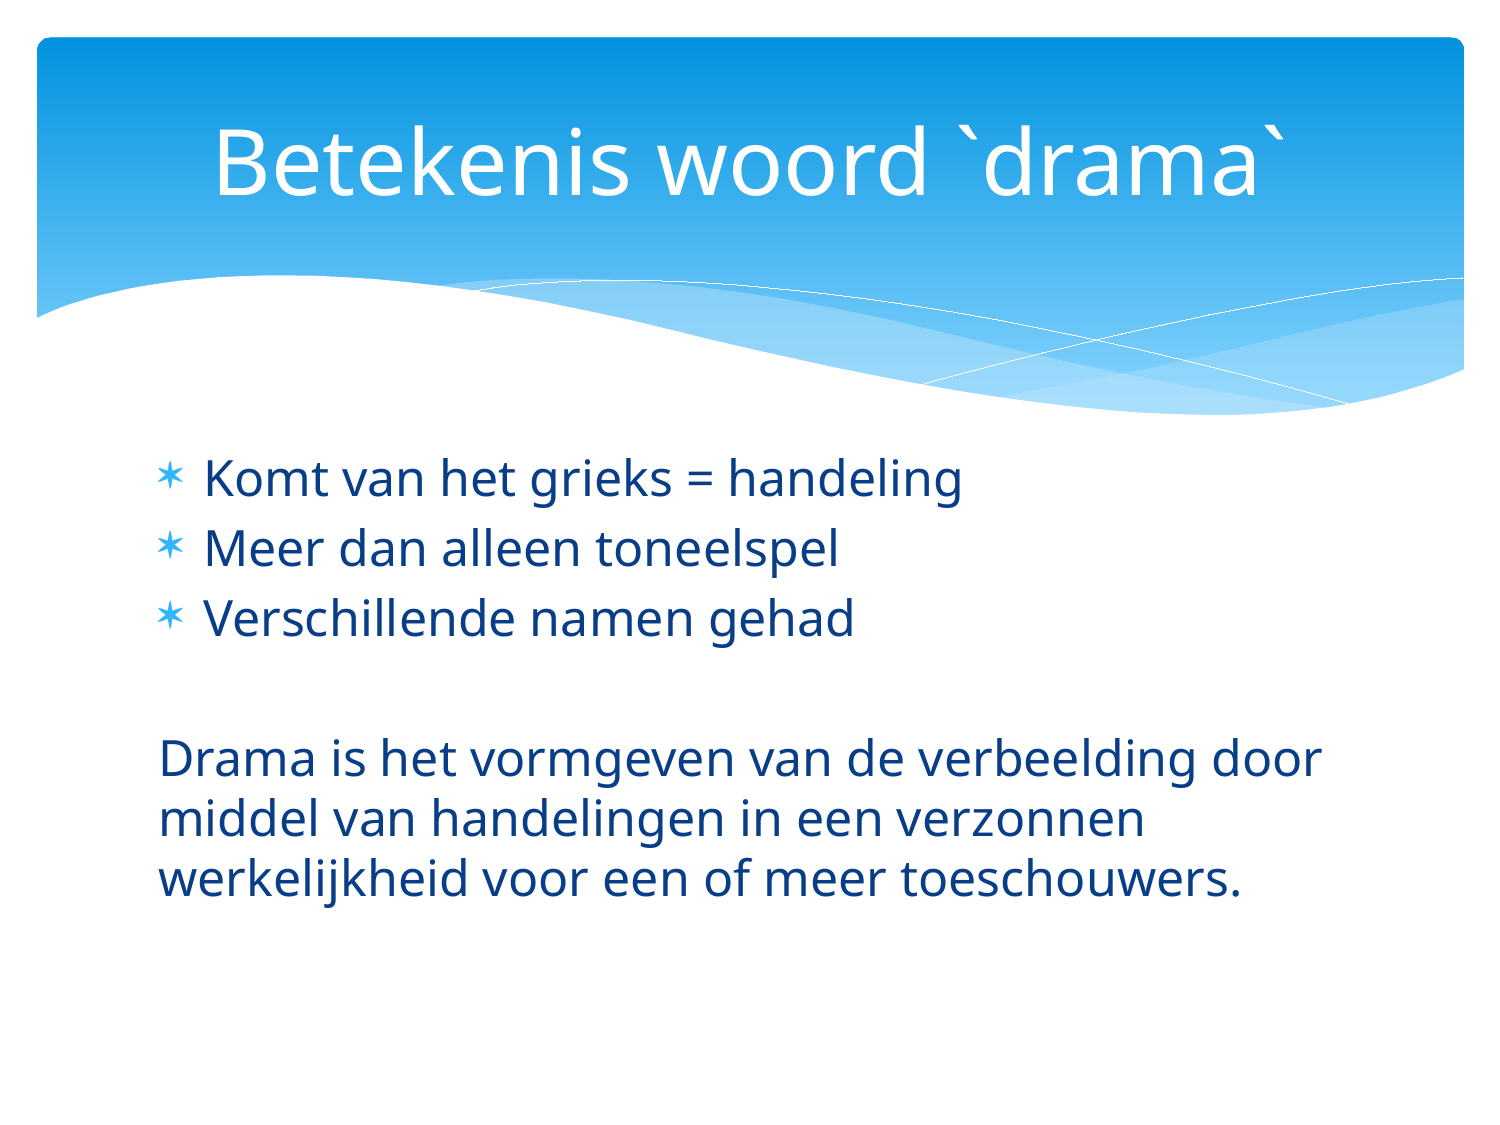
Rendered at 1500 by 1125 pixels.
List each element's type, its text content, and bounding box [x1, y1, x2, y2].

title Betekenis woord `drama` [75, 55, 1425, 261]
list Komt van het grieks = handeling Meer dan alleen toneelspel Verschillende namen gehad Drama is het vormgeven van de verbeelding door middel van handelingen in een verzonnen werkelijkheid voor een of meer toeschouwers. [143, 438, 1359, 1005]
